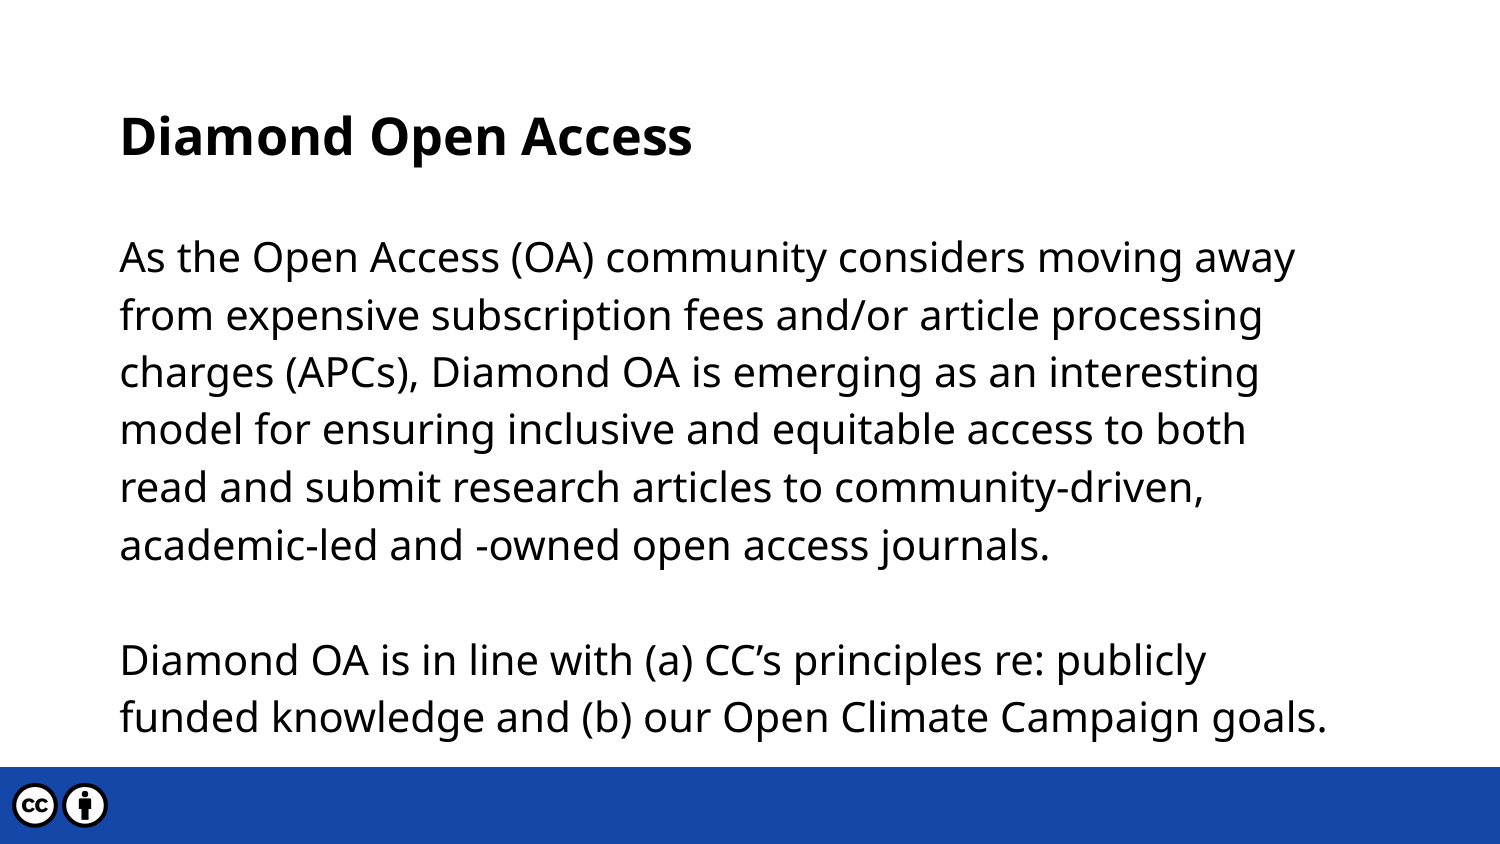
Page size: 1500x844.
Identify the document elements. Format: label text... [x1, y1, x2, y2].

text_box Diamond Open Access As the Open Access (OA) community considers moving away from expensive subscription fees and/or article processing charges (APCs), Diamond OA is emerging as an interesting model for ensuring inclusive and equitable access to both read and submit research articles to community-driven, academic-led and -owned open access journals. Diamond OA is in line with (a) CC’s principles re: publicly funded knowledge and (b) our Open Climate Campaign goals. [104, 78, 1358, 756]
picture [62, 783, 108, 828]
picture [12, 783, 58, 828]
